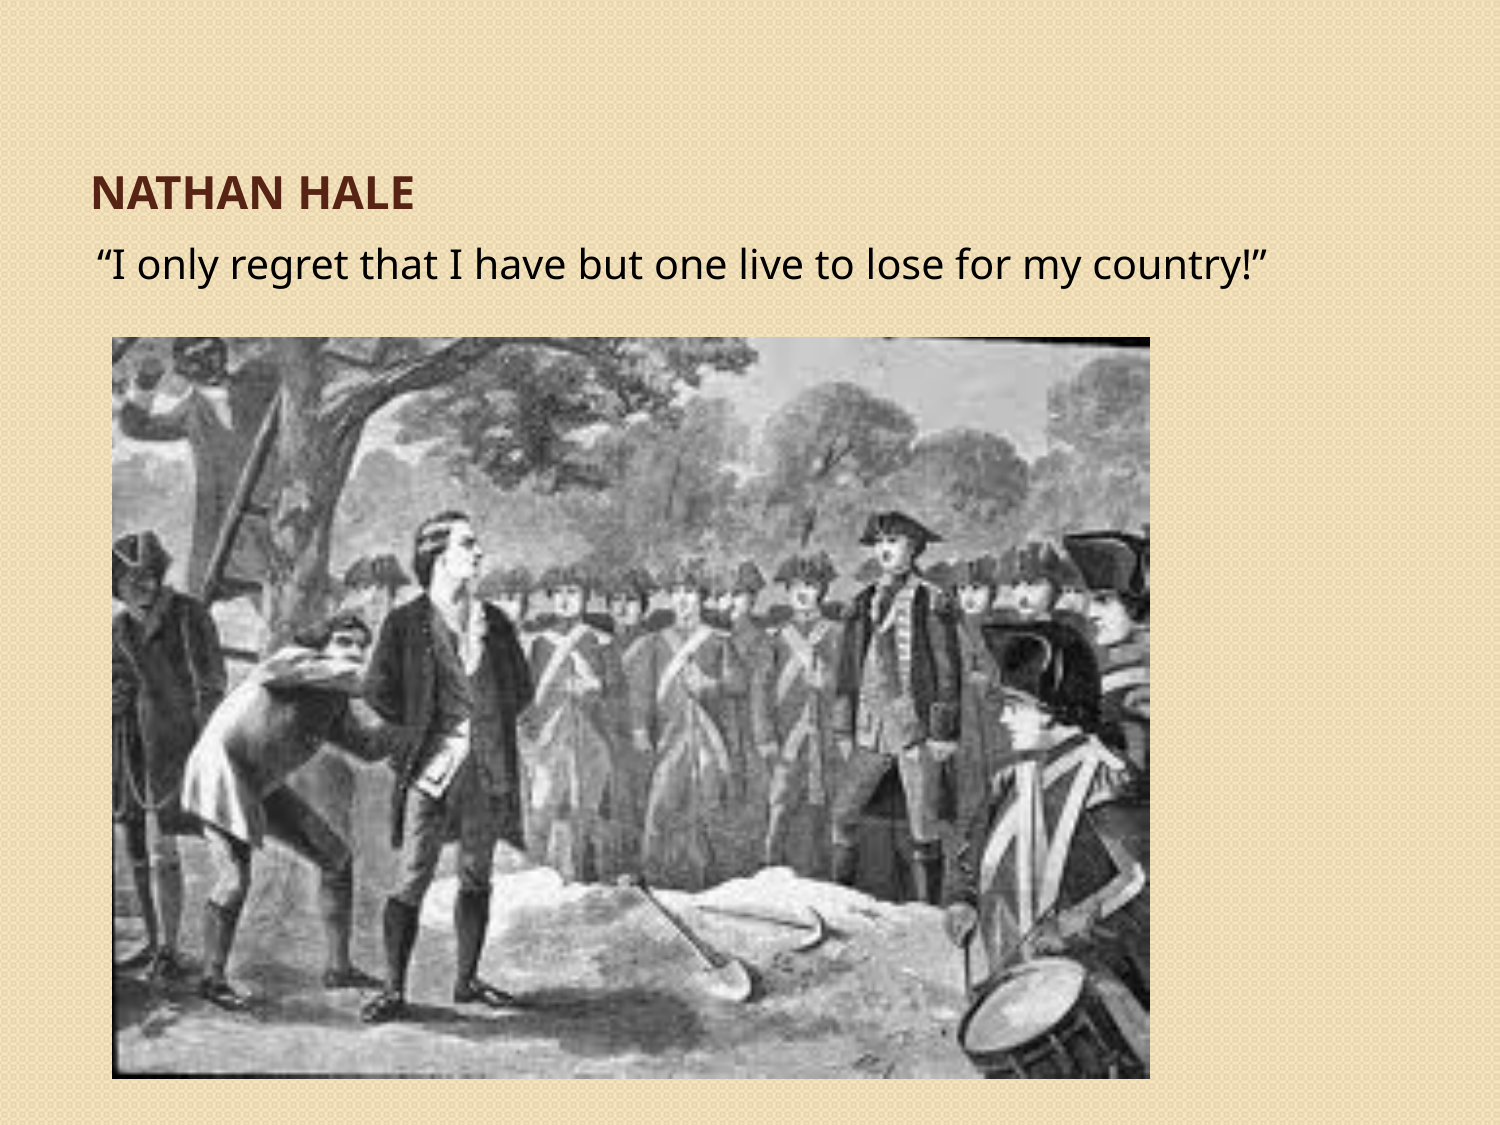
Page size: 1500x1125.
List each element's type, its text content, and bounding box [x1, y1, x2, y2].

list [112, 337, 1151, 1079]
title Nathan Hale [75, 35, 700, 227]
list “I only regret that I have but one live to lose for my country!” [75, 230, 1288, 346]
